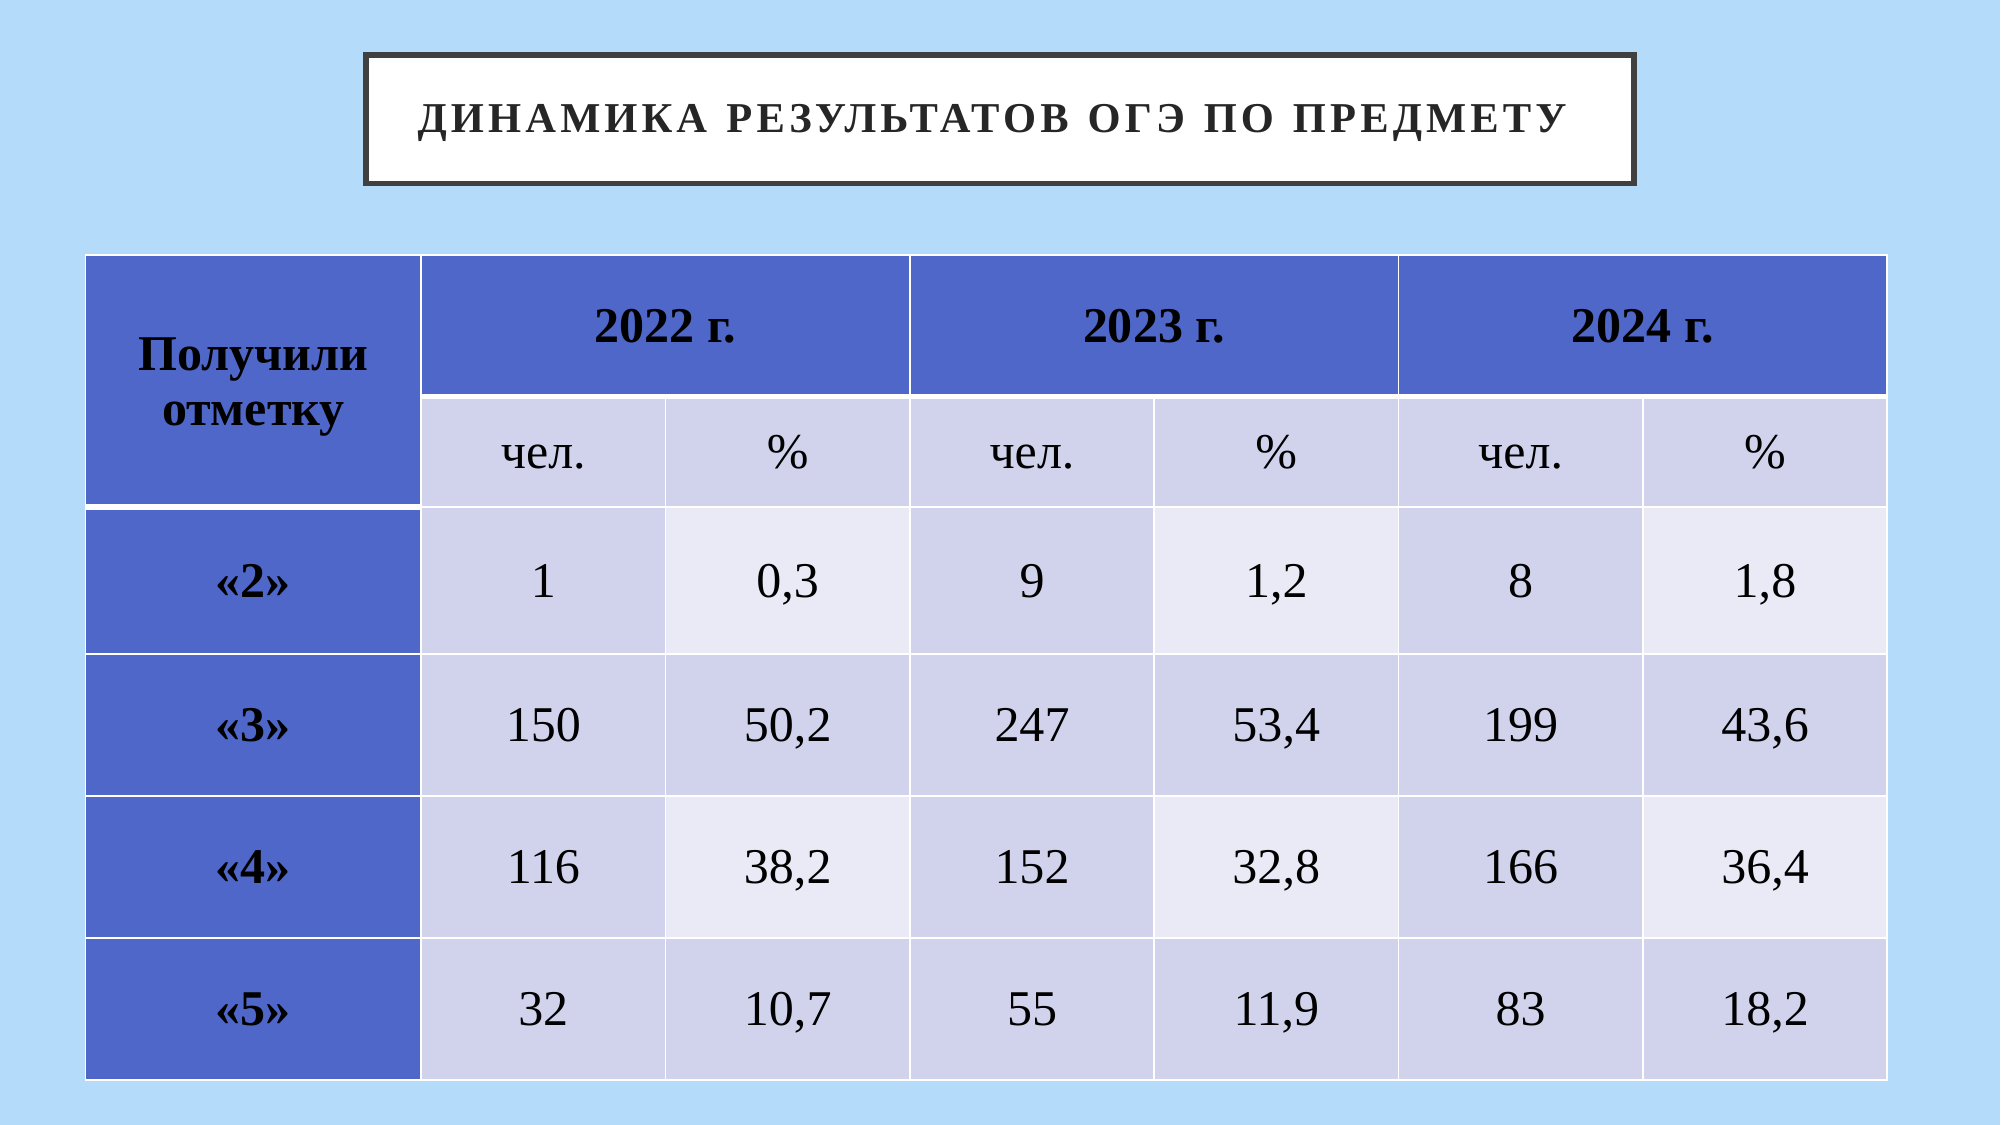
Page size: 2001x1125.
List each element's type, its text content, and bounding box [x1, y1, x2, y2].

table_cell «4» [86, 797, 420, 937]
table_cell «3» [86, 655, 420, 795]
table_header 2024 г. [1399, 256, 1886, 394]
table_cell 53,4 [1155, 655, 1398, 795]
table_cell 1 [422, 508, 665, 653]
table_cell чел. [1399, 399, 1642, 506]
table_cell «2» [86, 510, 420, 653]
table_cell % [1644, 399, 1886, 506]
table_cell 116 [422, 797, 665, 937]
table_cell «5» [86, 939, 420, 1079]
table_cell 1,8 [1644, 508, 1886, 653]
table_cell 9 [911, 508, 1153, 653]
table_cell 43,6 [1644, 655, 1886, 795]
table_header 2023 г. [911, 256, 1398, 394]
table_cell 36,4 [1644, 797, 1886, 937]
table_cell 1,2 [1155, 508, 1398, 653]
table_cell 150 [422, 655, 665, 795]
table_cell % [666, 399, 909, 506]
table_cell 55 [911, 939, 1153, 1079]
table_cell 38,2 [666, 797, 909, 937]
table_cell 199 [1399, 655, 1642, 795]
table_header Получили отметку [86, 256, 420, 504]
table_cell % [1155, 399, 1398, 506]
table_cell 247 [911, 655, 1153, 795]
title Динамика результатов ОГЭ по предмету [363, 52, 1637, 186]
table_cell 8 [1399, 508, 1642, 653]
table_cell чел. [911, 399, 1153, 506]
table_cell 32,8 [1155, 797, 1398, 937]
table_cell 50,2 [666, 655, 909, 795]
table_header 2022 г. [422, 256, 909, 394]
table_cell 152 [911, 797, 1153, 937]
table_cell 0,3 [666, 508, 909, 653]
table_cell 18,2 [1644, 939, 1886, 1079]
table_cell чел. [422, 399, 665, 506]
table_cell 166 [1399, 797, 1642, 937]
table_cell 83 [1399, 939, 1642, 1079]
table_cell 32 [422, 939, 665, 1079]
table_cell 10,7 [666, 939, 909, 1079]
table_cell 11,9 [1155, 939, 1398, 1079]
